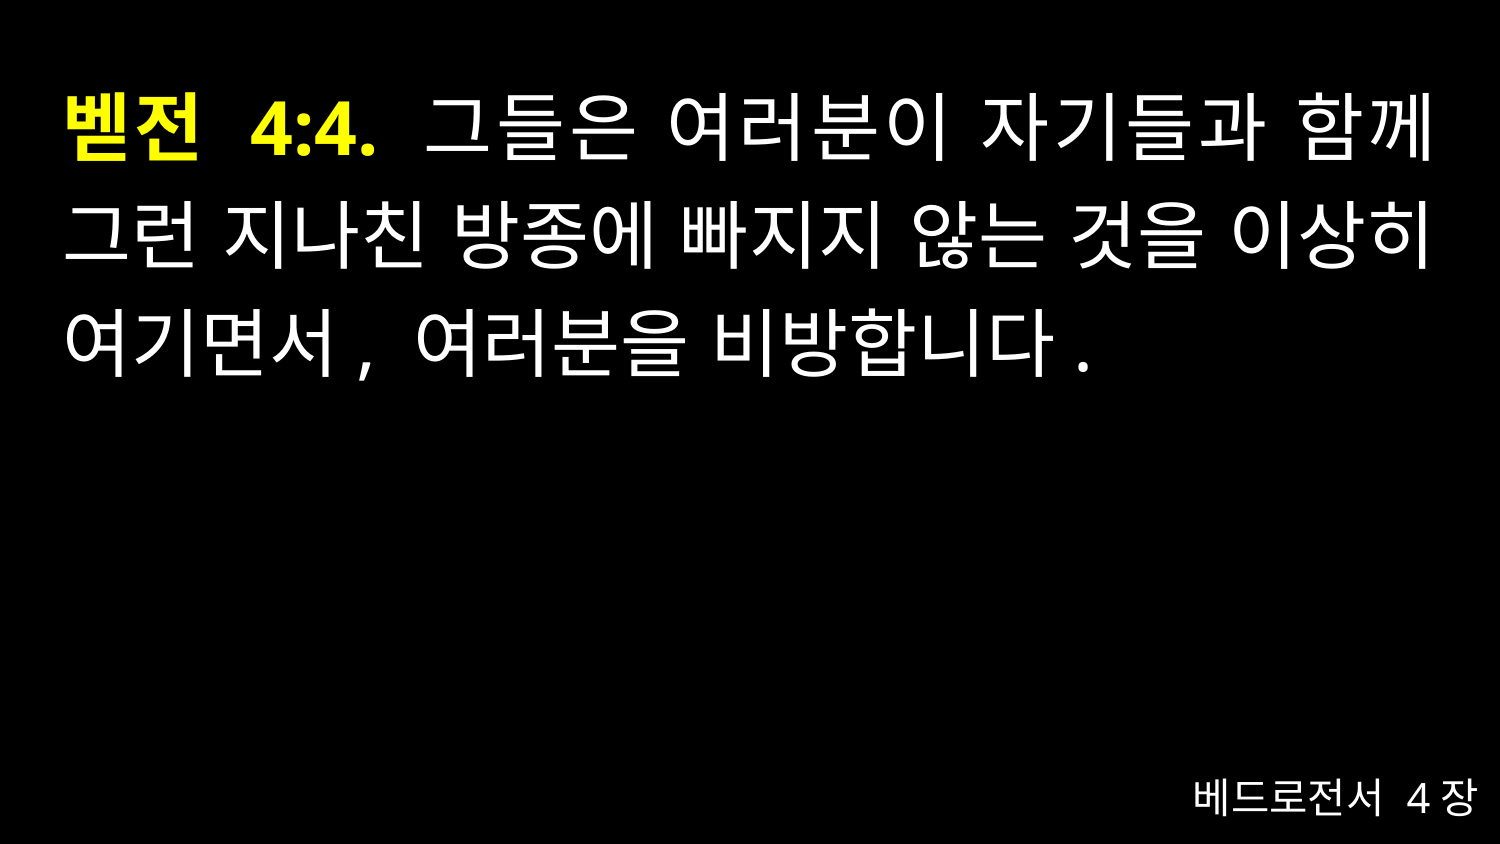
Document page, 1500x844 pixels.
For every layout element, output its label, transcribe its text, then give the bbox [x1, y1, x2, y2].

title 벧전 4:4. 그들은 여러분이 자기들과 함께 그런 지나친 방종에 빠지지 않는 것을 이상히 여기면서, 여러분을 비방합니다. [0, 0, 1500, 844]
subtitle 베드로전서 4장 [916, 770, 1500, 844]
